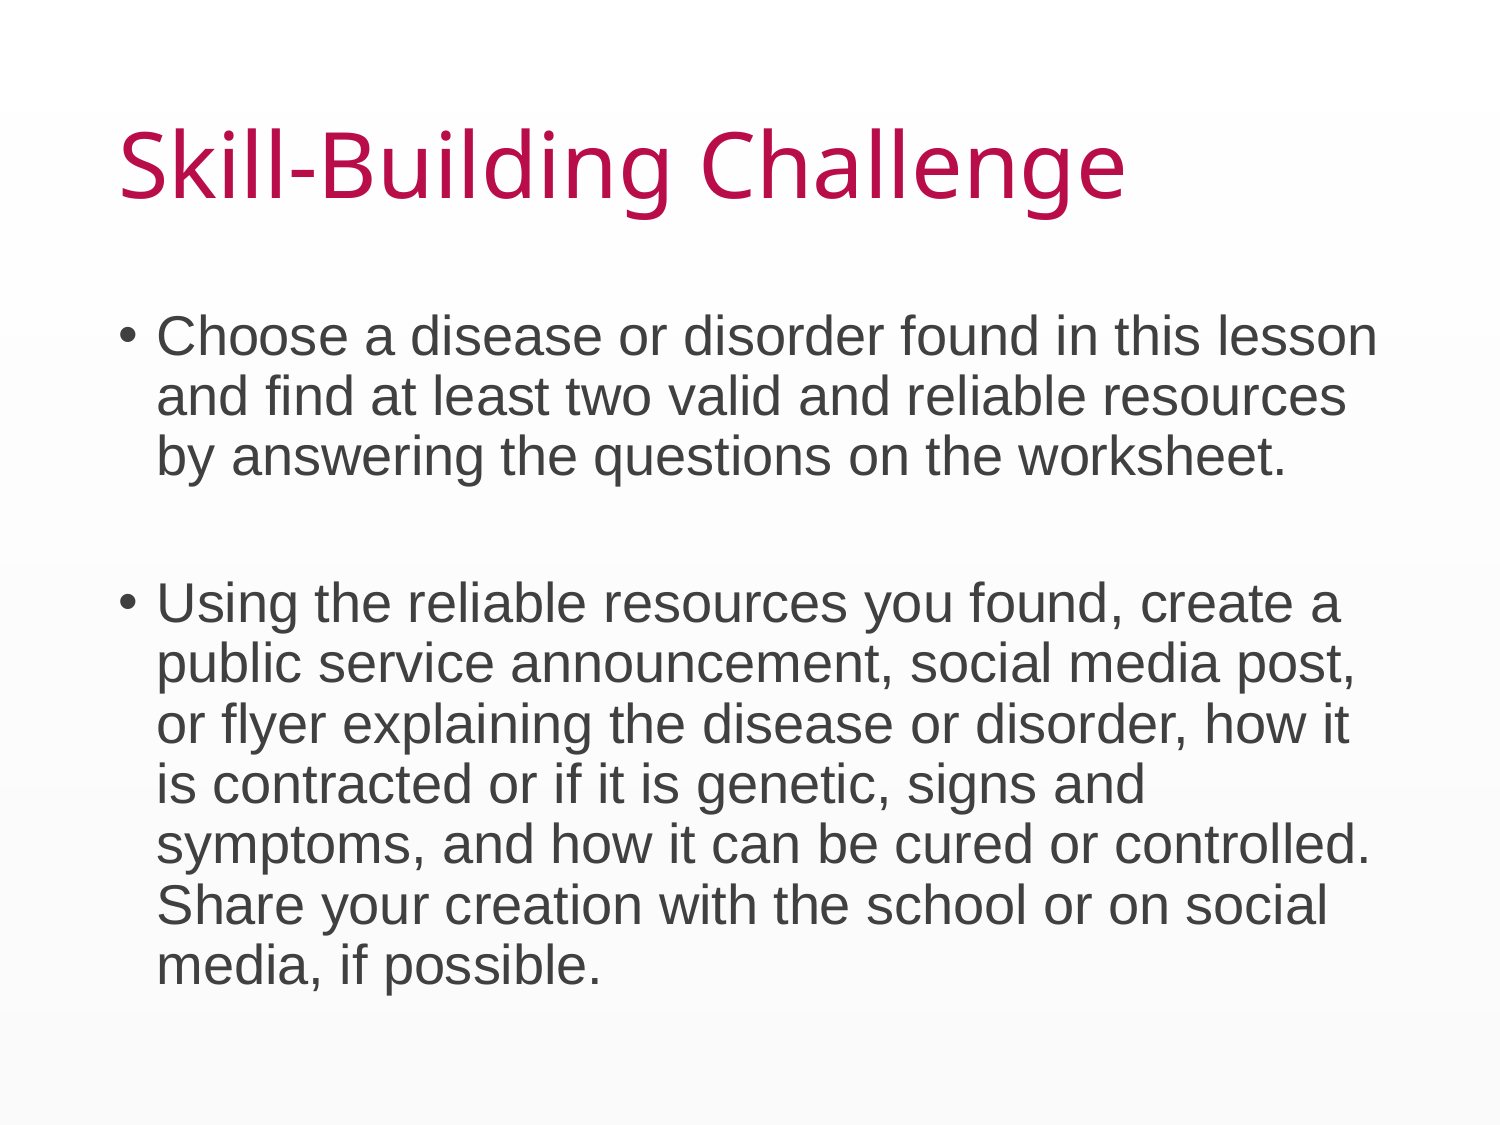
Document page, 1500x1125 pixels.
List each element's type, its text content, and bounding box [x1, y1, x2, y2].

title Skill-Building Challenge [103, 59, 1397, 278]
list Choose a disease or disorder found in this lesson and find at least two valid and reliable resources by answering the questions on the worksheet. Using the reliable resources you found, create a public service announcement, social media post, or flyer explaining the disease or disorder, how it is contracted or if it is genetic, signs and symptoms, and how it can be cured or controlled. Share your creation with the school or on social media, if possible. [103, 299, 1397, 1014]
